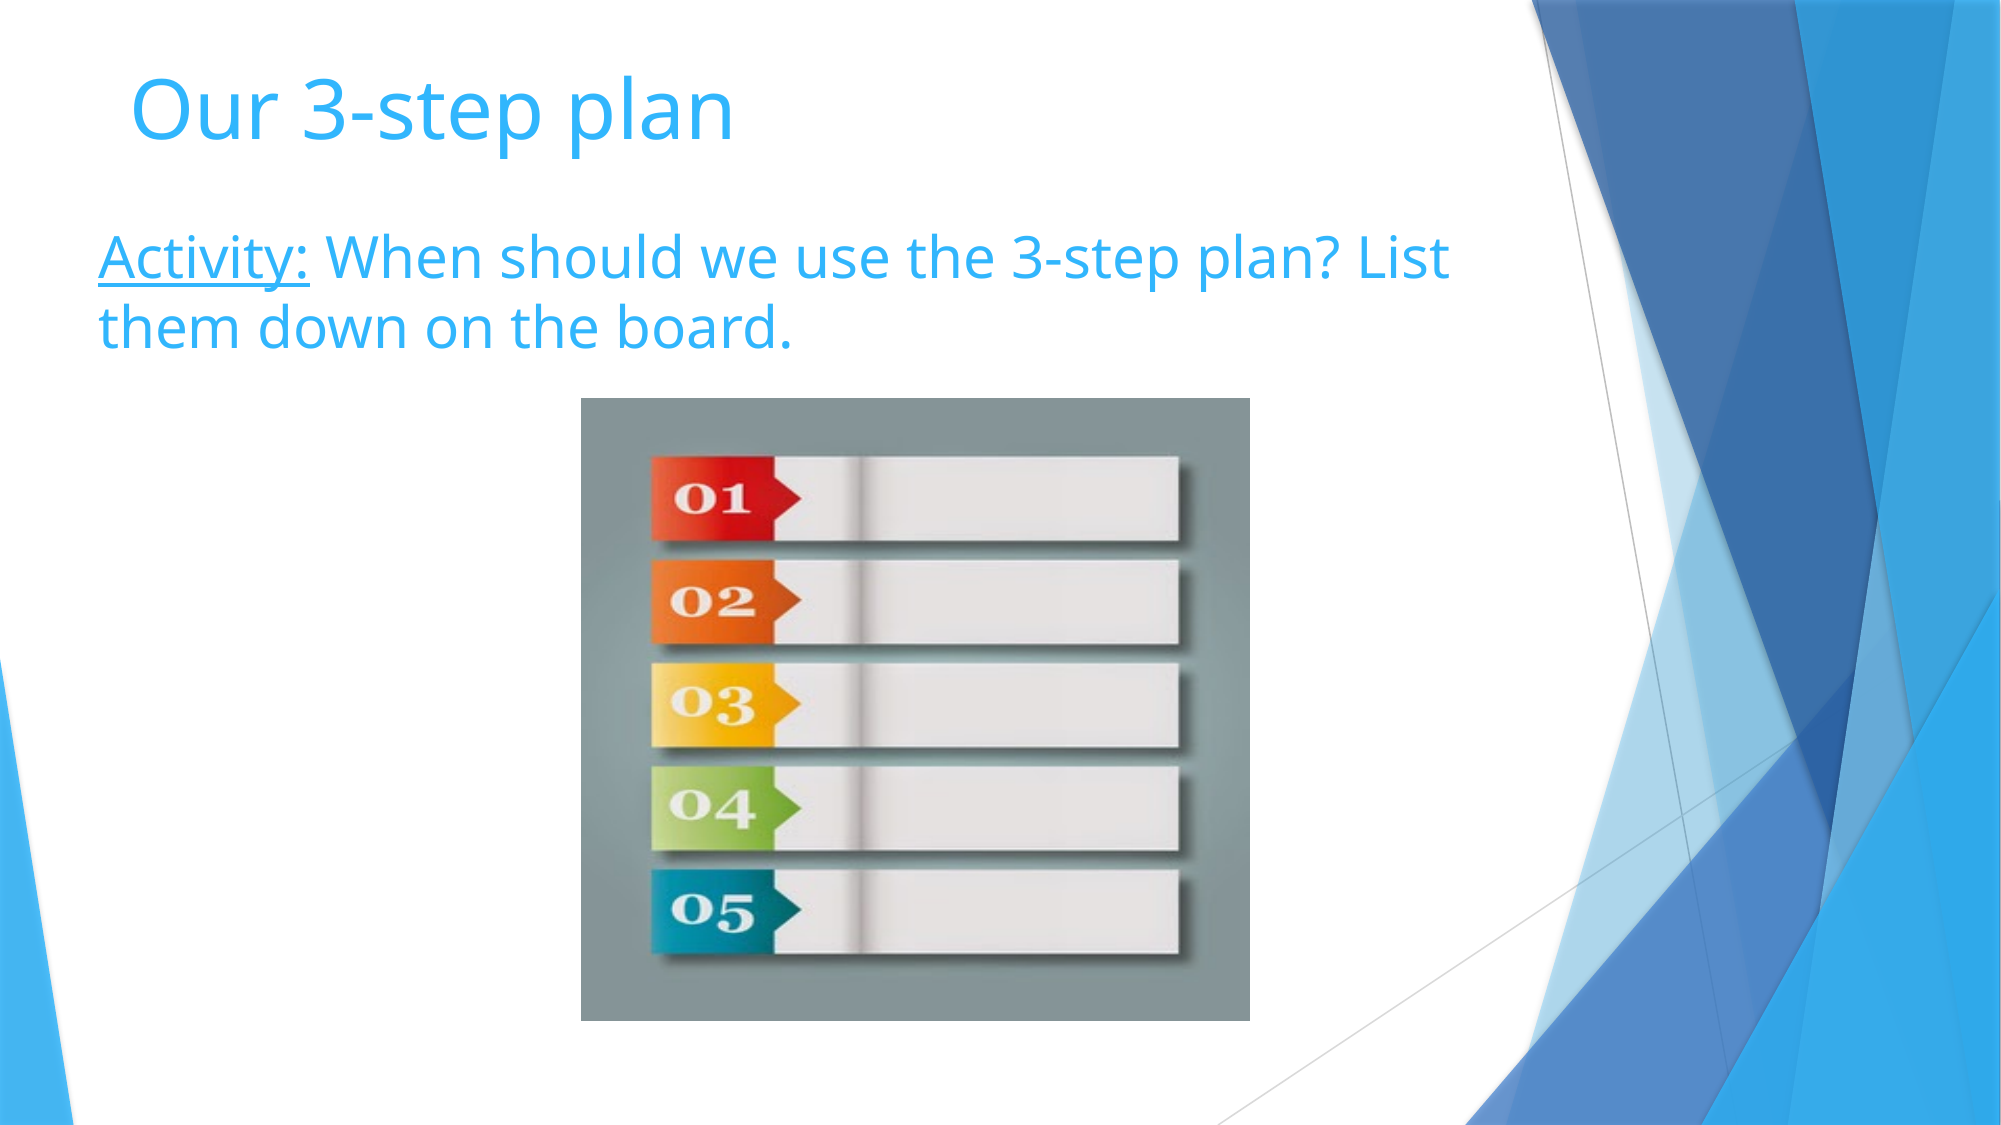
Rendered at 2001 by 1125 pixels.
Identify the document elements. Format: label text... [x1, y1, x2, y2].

picture [581, 398, 1250, 1022]
text_box Activity: When should we use the 3-step plan? List them down on the board. [83, 212, 1515, 368]
text_box Our 3-step plan [114, 48, 1734, 164]
